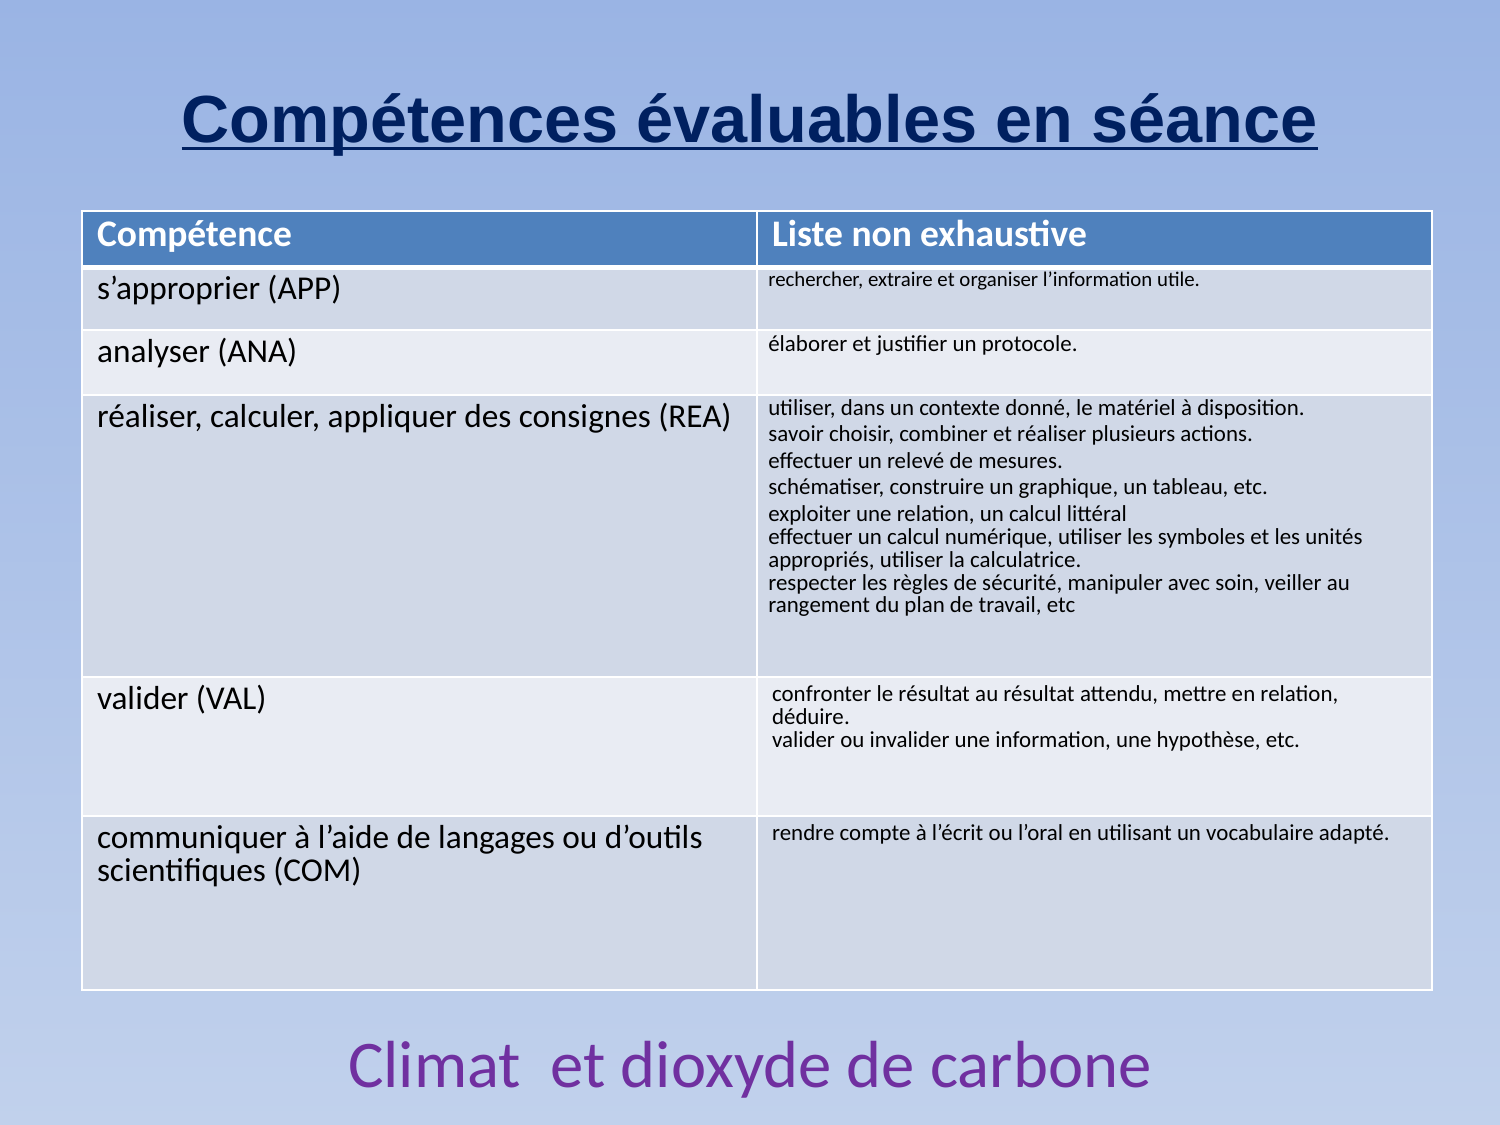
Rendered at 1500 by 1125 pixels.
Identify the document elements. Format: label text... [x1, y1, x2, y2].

table_cell rechercher, extraire et organiser l’information utile. [758, 270, 1431, 329]
table_cell réaliser, calculer, appliquer des consignes (REA) [83, 396, 756, 676]
table_cell s’approprier (APP) [83, 270, 756, 329]
table_cell rendre compte à l’écrit ou l’oral en utilisant un vocabulaire adapté. [758, 817, 1431, 989]
table_header Liste non exhaustive [758, 212, 1431, 265]
table_cell confronter le résultat au résultat attendu, mettre en relation, déduire. valider ou invalider une information, une hypothèse, etc. [758, 678, 1431, 815]
title Compétences évaluables en séance [75, 45, 1425, 188]
table_cell analyser (ANA) [83, 331, 756, 394]
table_cell communiquer à l’aide de langages ou d’outils scientifiques (COM) [83, 817, 756, 989]
table_cell utiliser, dans un contexte donné, le matériel à disposition. savoir choisir, combiner et réaliser plusieurs actions. effectuer un relevé de mesures. schématiser, construire un graphique, un tableau, etc. exploiter une relation, un calcul littéral effectuer un calcul numérique, utiliser les symboles et les unités appropriés, utiliser la calculatrice. respecter les règles de sécurité, manipuler avec soin, veiller au rangement du plan de travail, etc [758, 396, 1431, 676]
table_cell élaborer et justifier un protocole. [758, 331, 1431, 394]
footer Climat et dioxyde de carbone [222, 1031, 1278, 1092]
table_header Compétence [83, 212, 756, 265]
table_cell valider (VAL) [83, 678, 756, 815]
